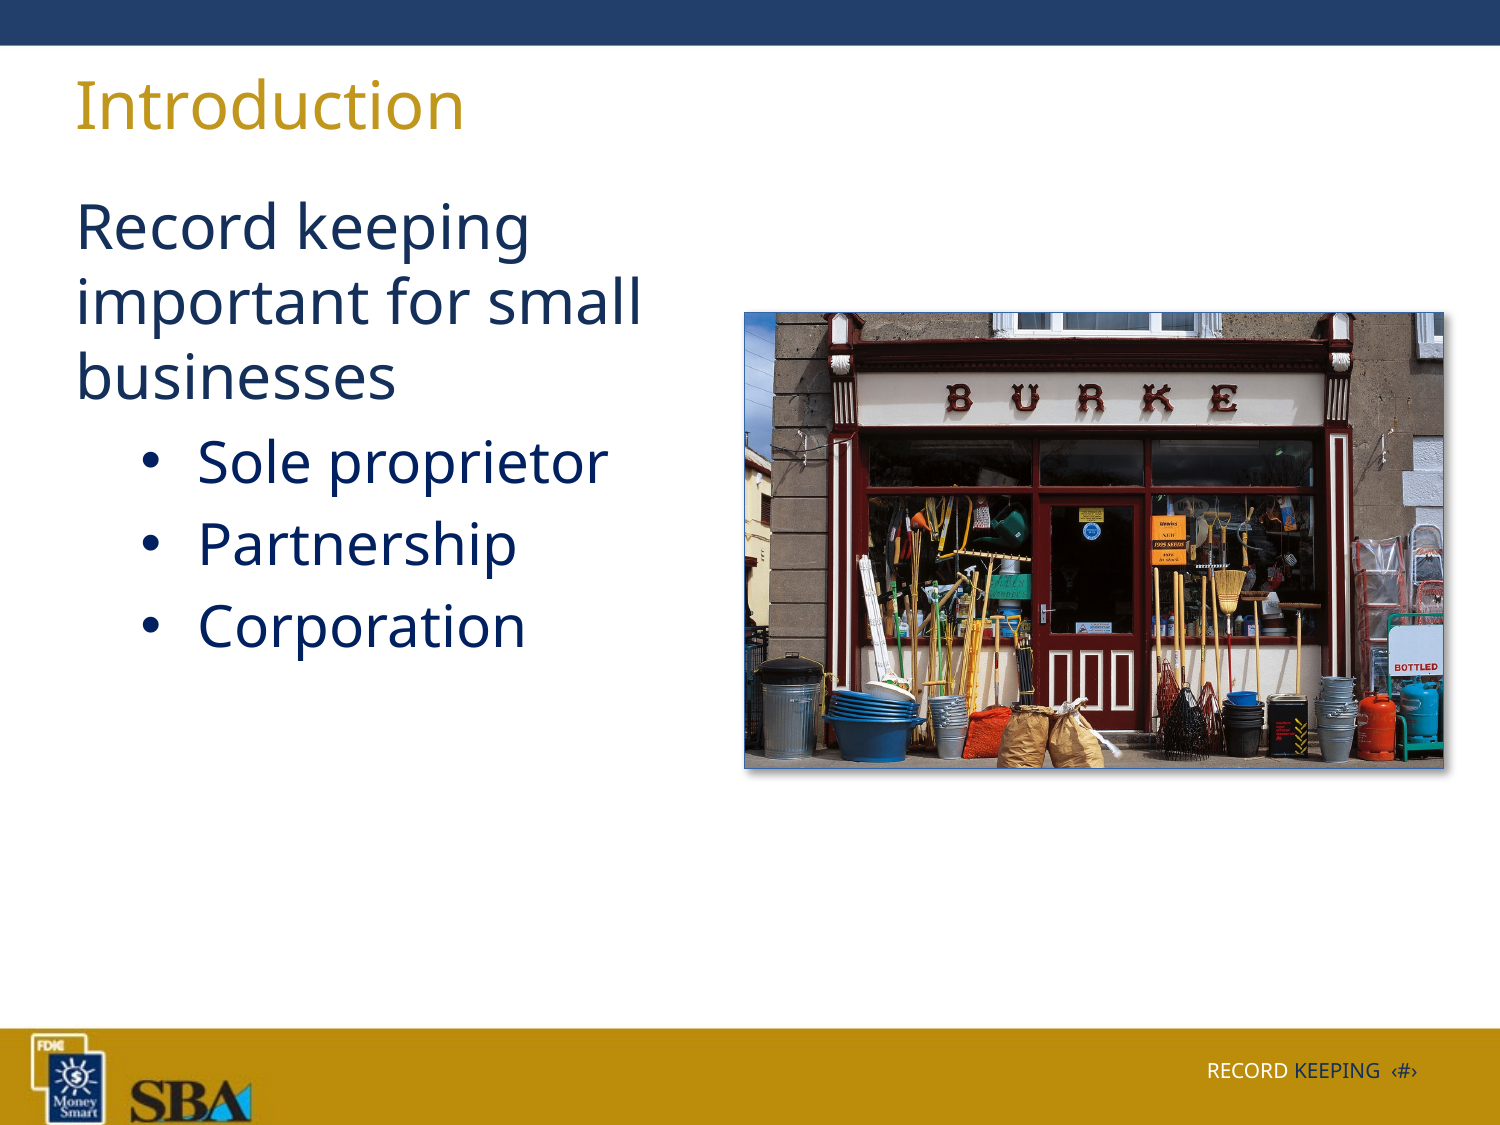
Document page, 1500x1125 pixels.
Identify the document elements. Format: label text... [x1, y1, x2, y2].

picture [0, 0, 1500, 1125]
list Record keeping important for small businesses Sole proprietor Partnership Corporation [74, 186, 1426, 888]
title Introduction [74, 61, 1426, 163]
